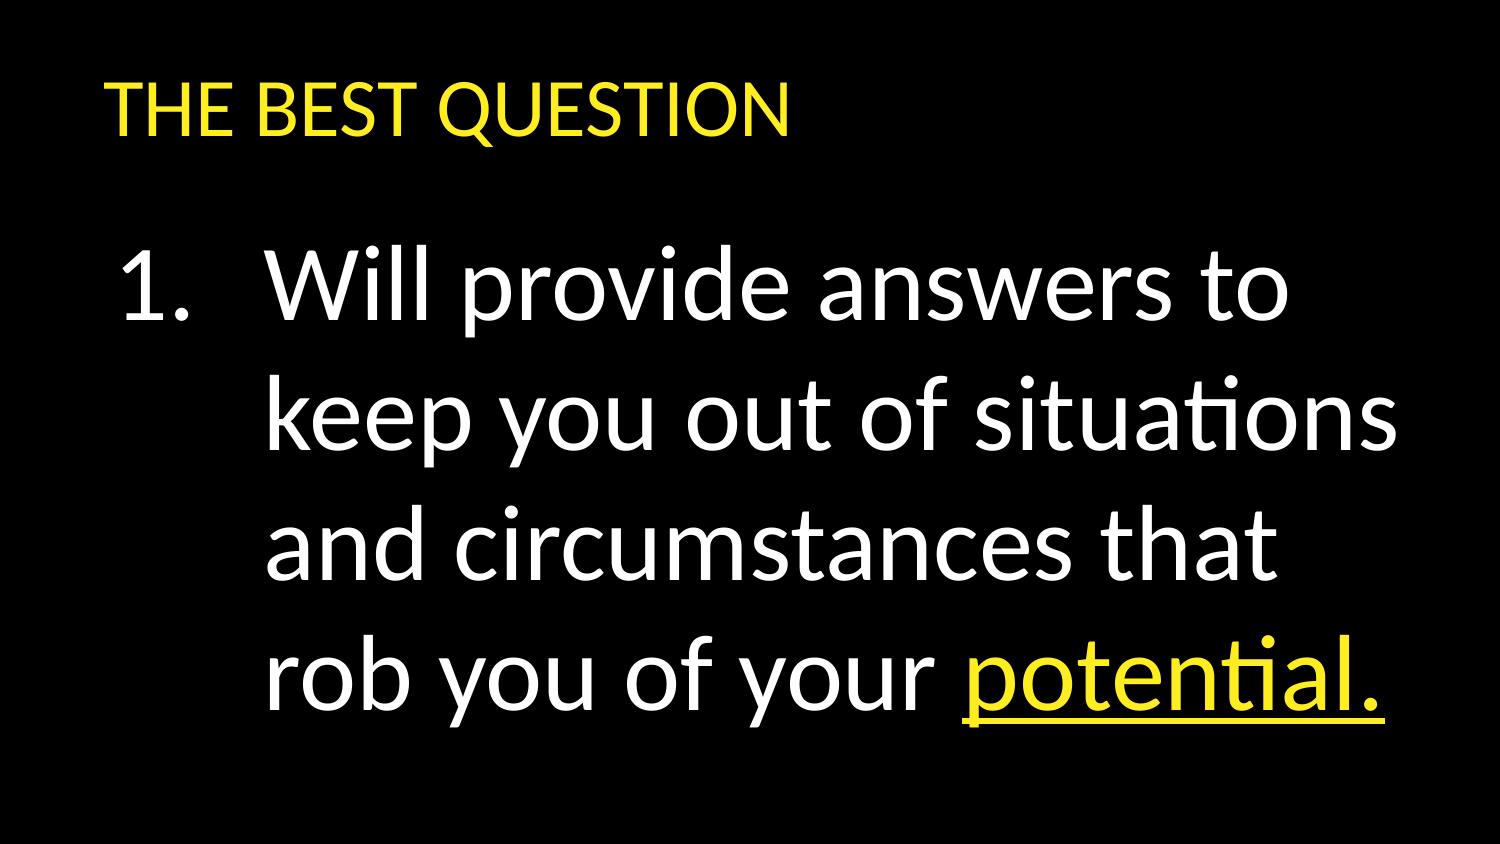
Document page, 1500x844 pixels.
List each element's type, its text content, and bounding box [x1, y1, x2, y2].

text_box THE BEST QUESTION [88, 46, 1011, 161]
text_box Will provide answers to keep you out of situations and circumstances that rob you of your potential. [99, 205, 1434, 740]
